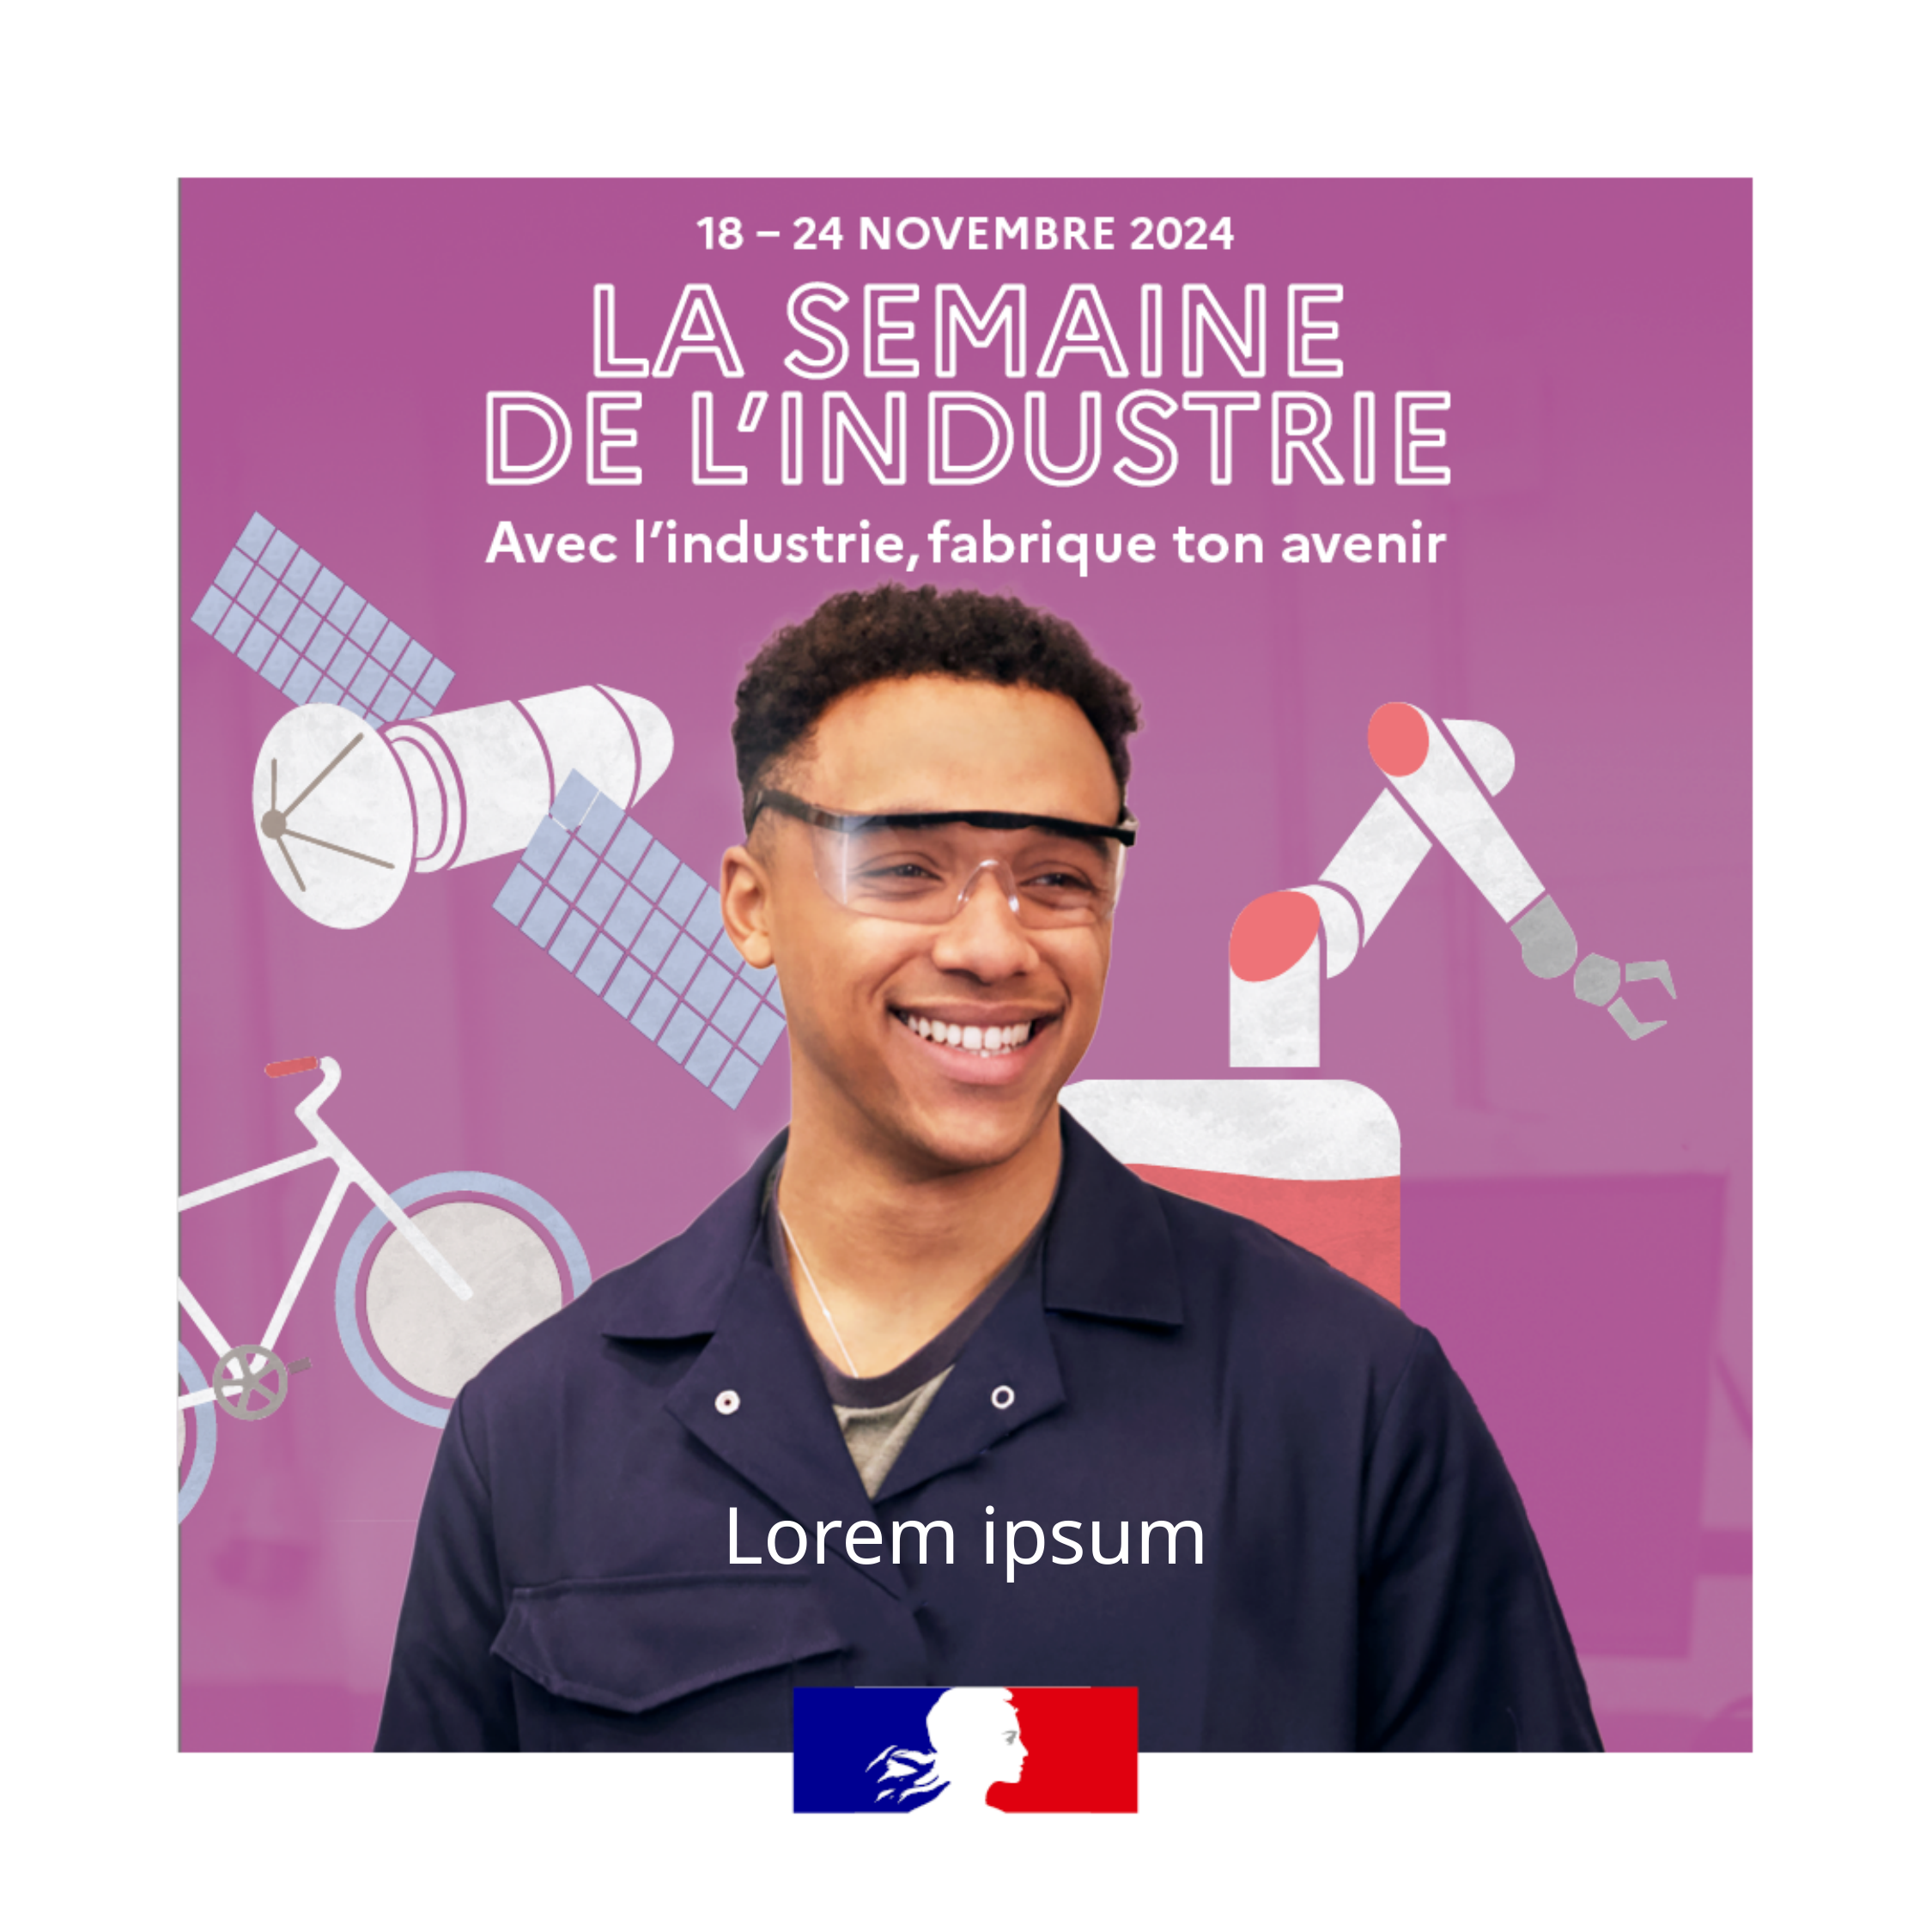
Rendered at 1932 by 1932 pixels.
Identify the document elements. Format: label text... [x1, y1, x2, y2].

picture [0, 0, 1932, 1932]
text_box Lorem ipsum [289, 1479, 1643, 1587]
